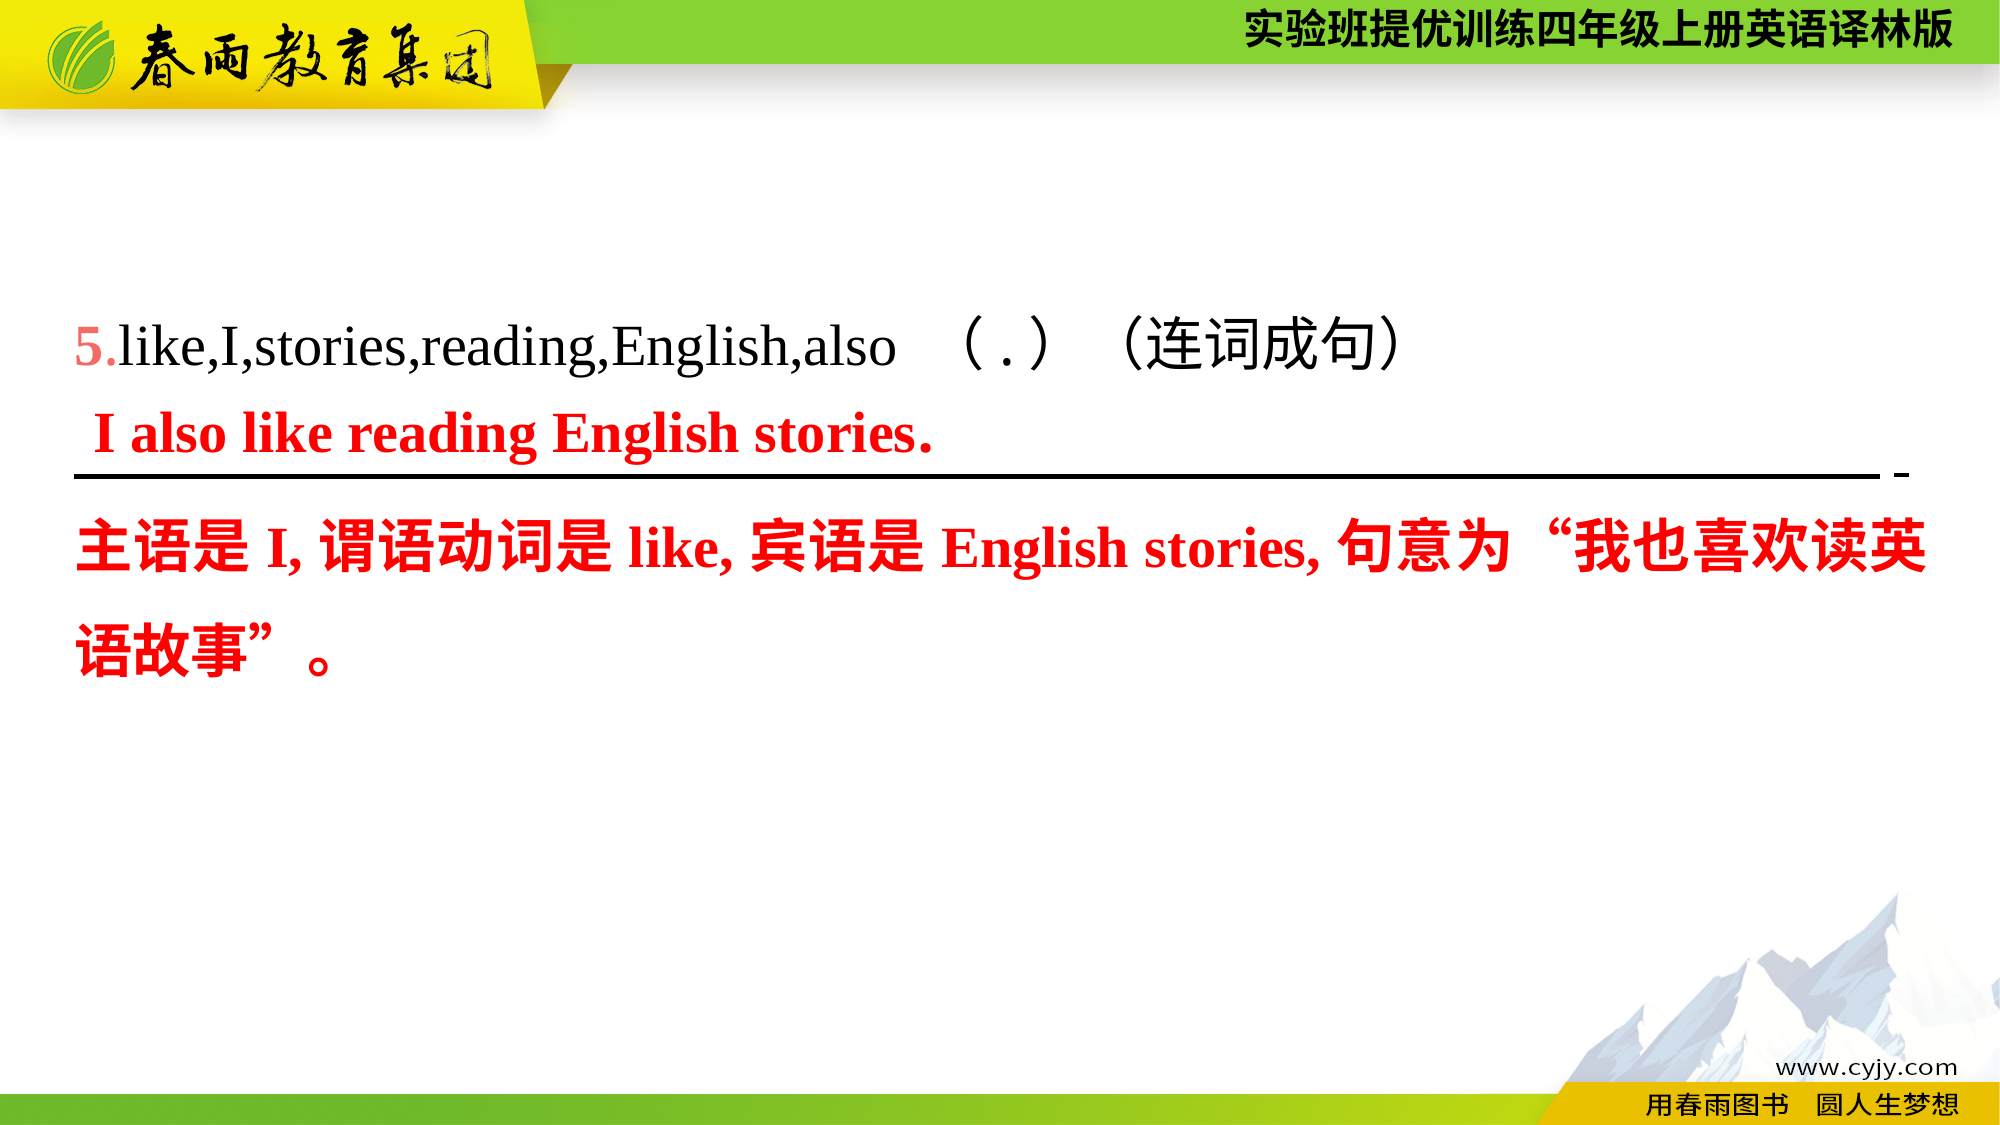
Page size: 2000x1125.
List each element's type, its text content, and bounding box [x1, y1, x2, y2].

text_box 主语是I,谓语动词是like,宾语是English stories,句意为“我也喜欢读英语故事”。 [59, 466, 1944, 692]
text_box I also like reading English stories. [78, 351, 1944, 466]
picture [0, 0, 2000, 1125]
list 5.like,I,stories,reading,English,also （.）（连词成句） . [59, 264, 1944, 466]
